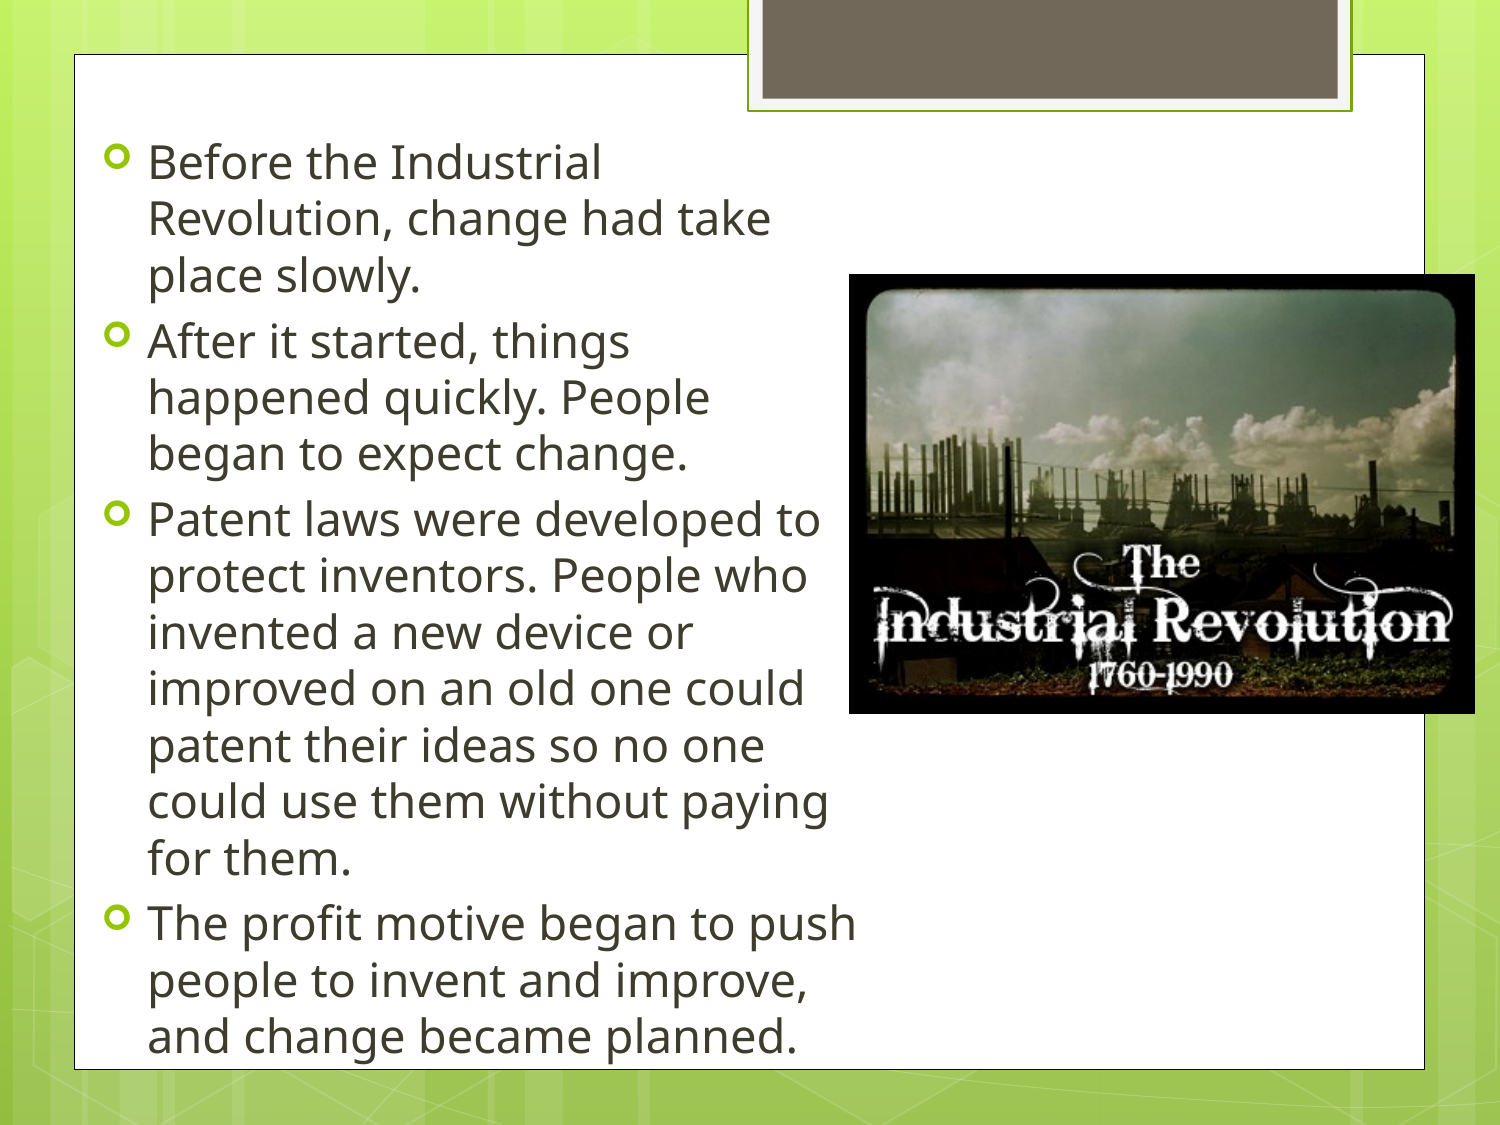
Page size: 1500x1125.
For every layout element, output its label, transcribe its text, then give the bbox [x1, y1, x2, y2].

list Before the Industrial Revolution, change had take place slowly. After it started, things happened quickly. People began to expect change. Patent laws were developed to protect inventors. People who invented a new device or improved on an old one could patent their ideas so no one could use them without paying for them. The profit motive began to push people to invent and improve, and change became planned. [75, 125, 875, 1075]
picture [849, 274, 1476, 715]
